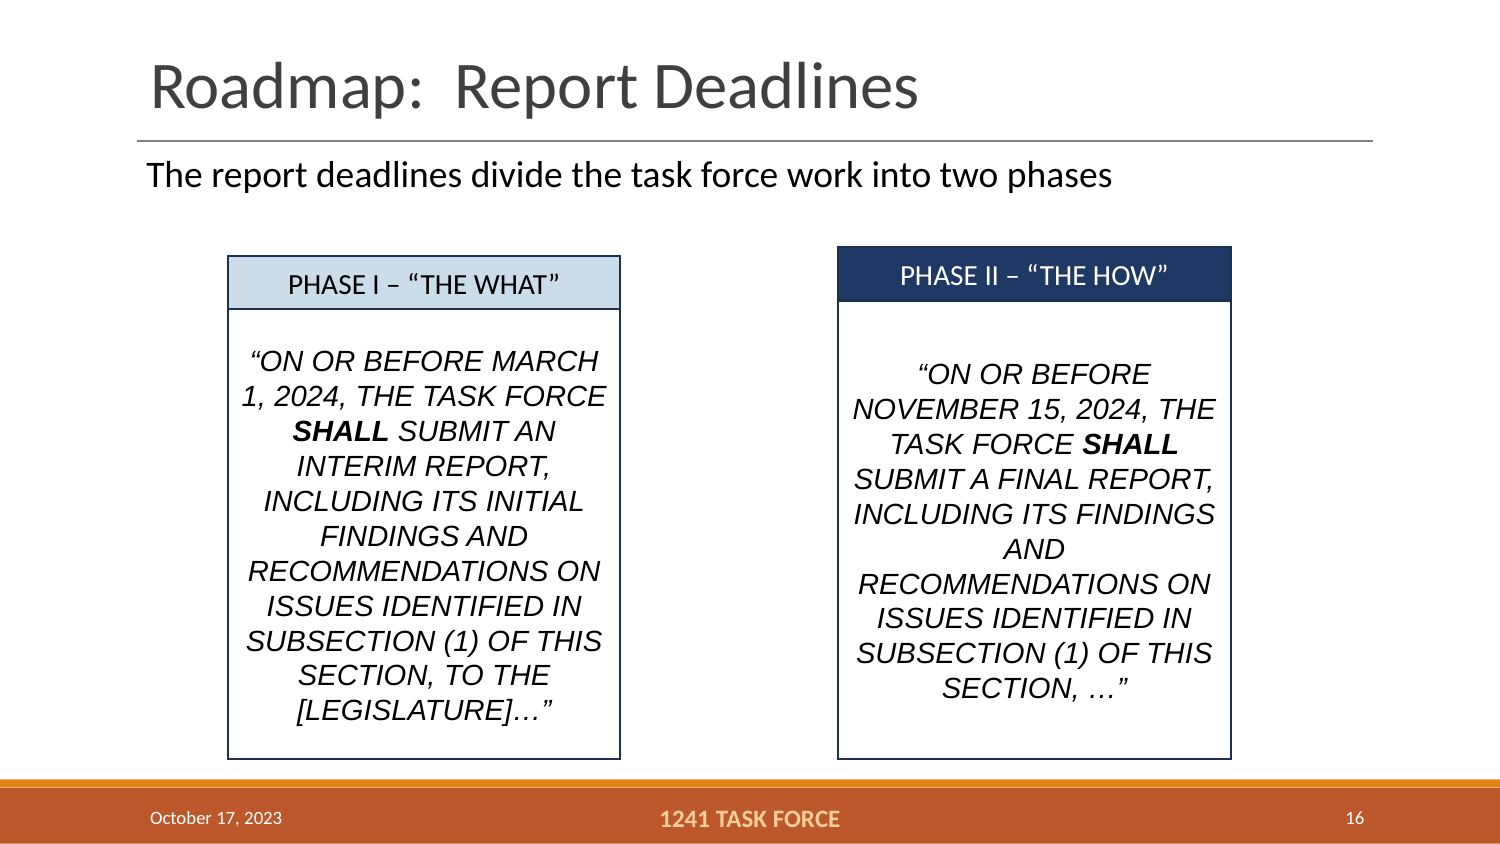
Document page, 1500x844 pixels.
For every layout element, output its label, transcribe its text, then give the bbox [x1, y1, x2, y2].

text_box “ON OR BEFORE NOVEMBER 15, 2024, THE TASK FORCE SHALL SUBMIT A FINAL REPORT, INCLUDING ITS FINDINGS AND RECOMMENDATIONS ON ISSUES IDENTIFIED IN SUBSECTION (1) OF THIS SECTION, …” [838, 301, 1231, 760]
text_box The report deadlines divide the task force work into two phases [135, 144, 1413, 201]
text_box PHASE I – “THE WHAT” [227, 255, 621, 310]
text_box “ON OR BEFORE MARCH 1, 2024, THE TASK FORCE SHALL SUBMIT AN INTERIM REPORT, INCLUDING ITS INITIAL FINDINGS AND RECOMMENDATIONS ON ISSUES IDENTIFIED IN SUBSECTION (1) OF THIS SECTION, TO THE [LEGISLATURE]…” [227, 310, 621, 760]
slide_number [135, 794, 440, 840]
footer 1241 TASK FORCE [453, 794, 1047, 840]
slide_number 16 [1218, 794, 1380, 840]
title Roadmap: Report Deadlines [135, 35, 1373, 131]
text_box PHASE II – “THE HOW” [838, 246, 1231, 301]
